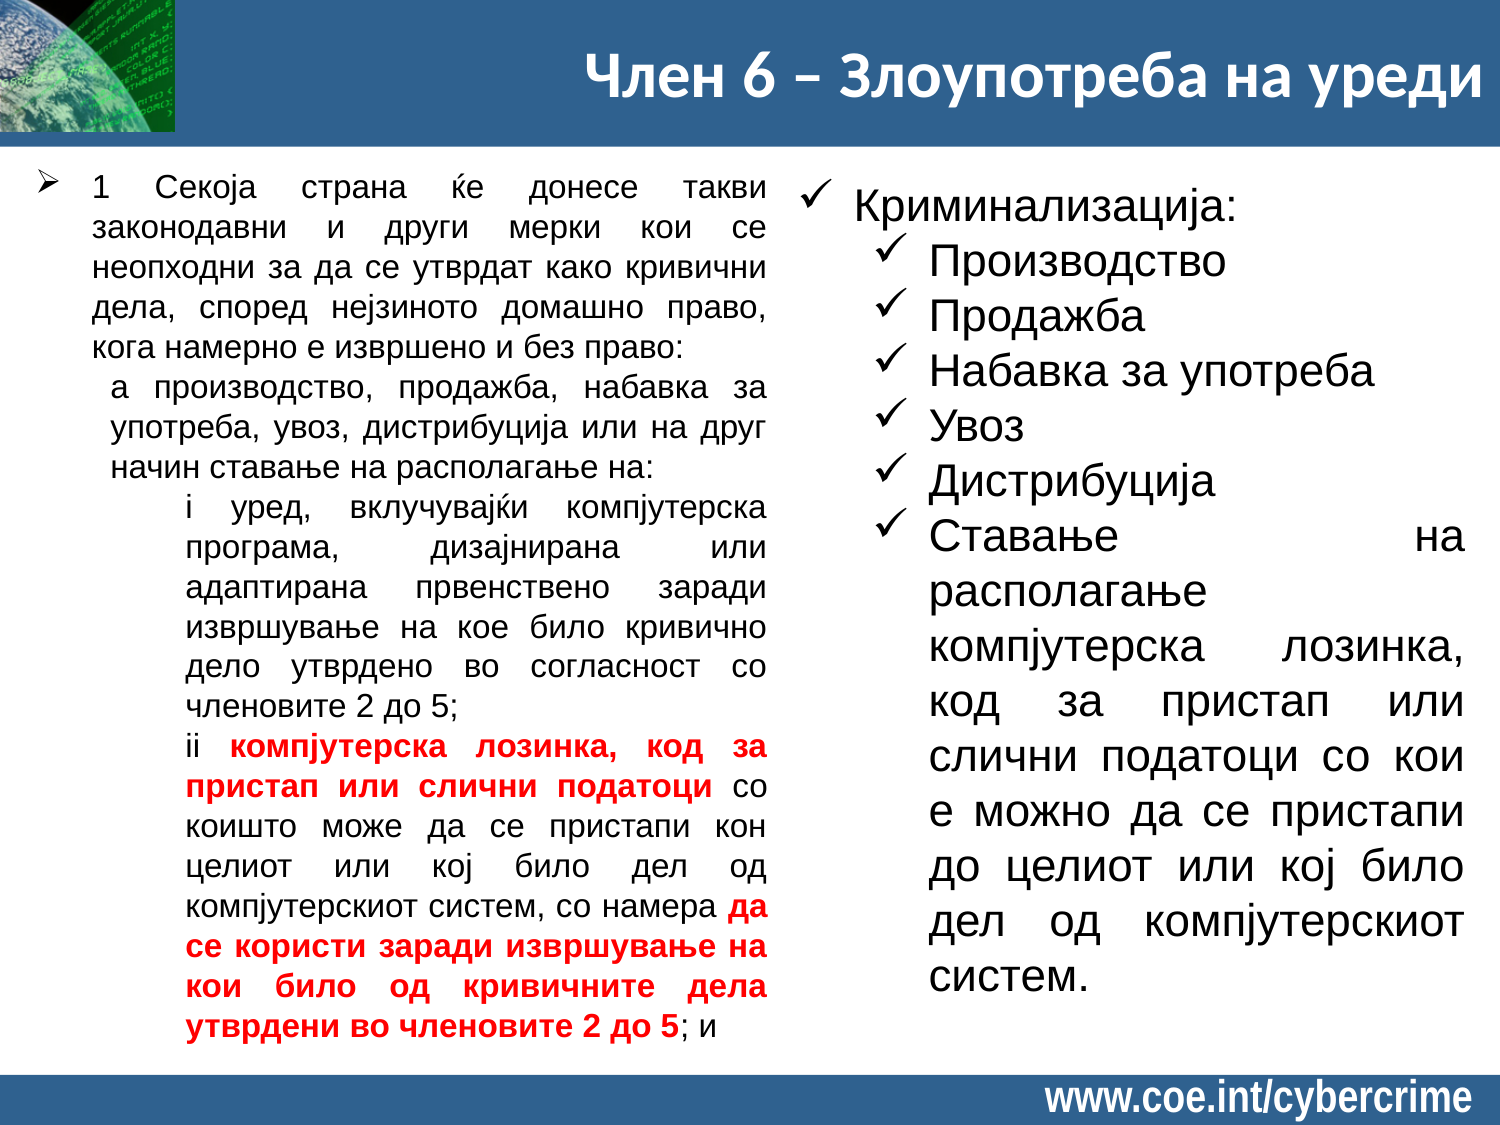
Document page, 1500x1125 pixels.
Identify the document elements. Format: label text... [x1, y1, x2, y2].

text_box www.coe.int/cybercrime [1030, 1059, 1500, 1125]
text_box Криминализација: Производство Продажба Набавка за употреба Увоз Дистрибуција Ставање на располагање компјутерска лозинка, код за пристап или слични податоци со кои е можно да се пристапи до целиот или кој било дел од компјутерскиот систем. [782, 168, 1480, 1008]
text_box 1 Секоја страна ќе донесе такви законодавни и други мерки кои се неопходни за да се утврдат како кривични дела, според нејзиното домашно право, кога намерно е извршено и без право: а производство, продажба, набавка за употреба, увоз, дистрибуција или на друг начин ставање на располагање на: i уред, вклучувајќи компјутерска програма, дизајнирана или адаптирана првенствено заради извршување на кое било кривично дело утврдено во согласност со членовите 2 до 5; ii компјутерска лозинка, код за пристап или слични податоци со коишто може да се пристапи кон целиот или кој било дел од компјутерскиот систем, со намера да се користи заради извршување на кои било од кривичните дела утврдени во членовите 2 до 5; и [20, 158, 783, 1052]
text_box Член 6 – Злоупотреба на уреди [0, 0, 1500, 149]
picture [0, 0, 175, 132]
text_box [0, 1073, 1030, 1125]
